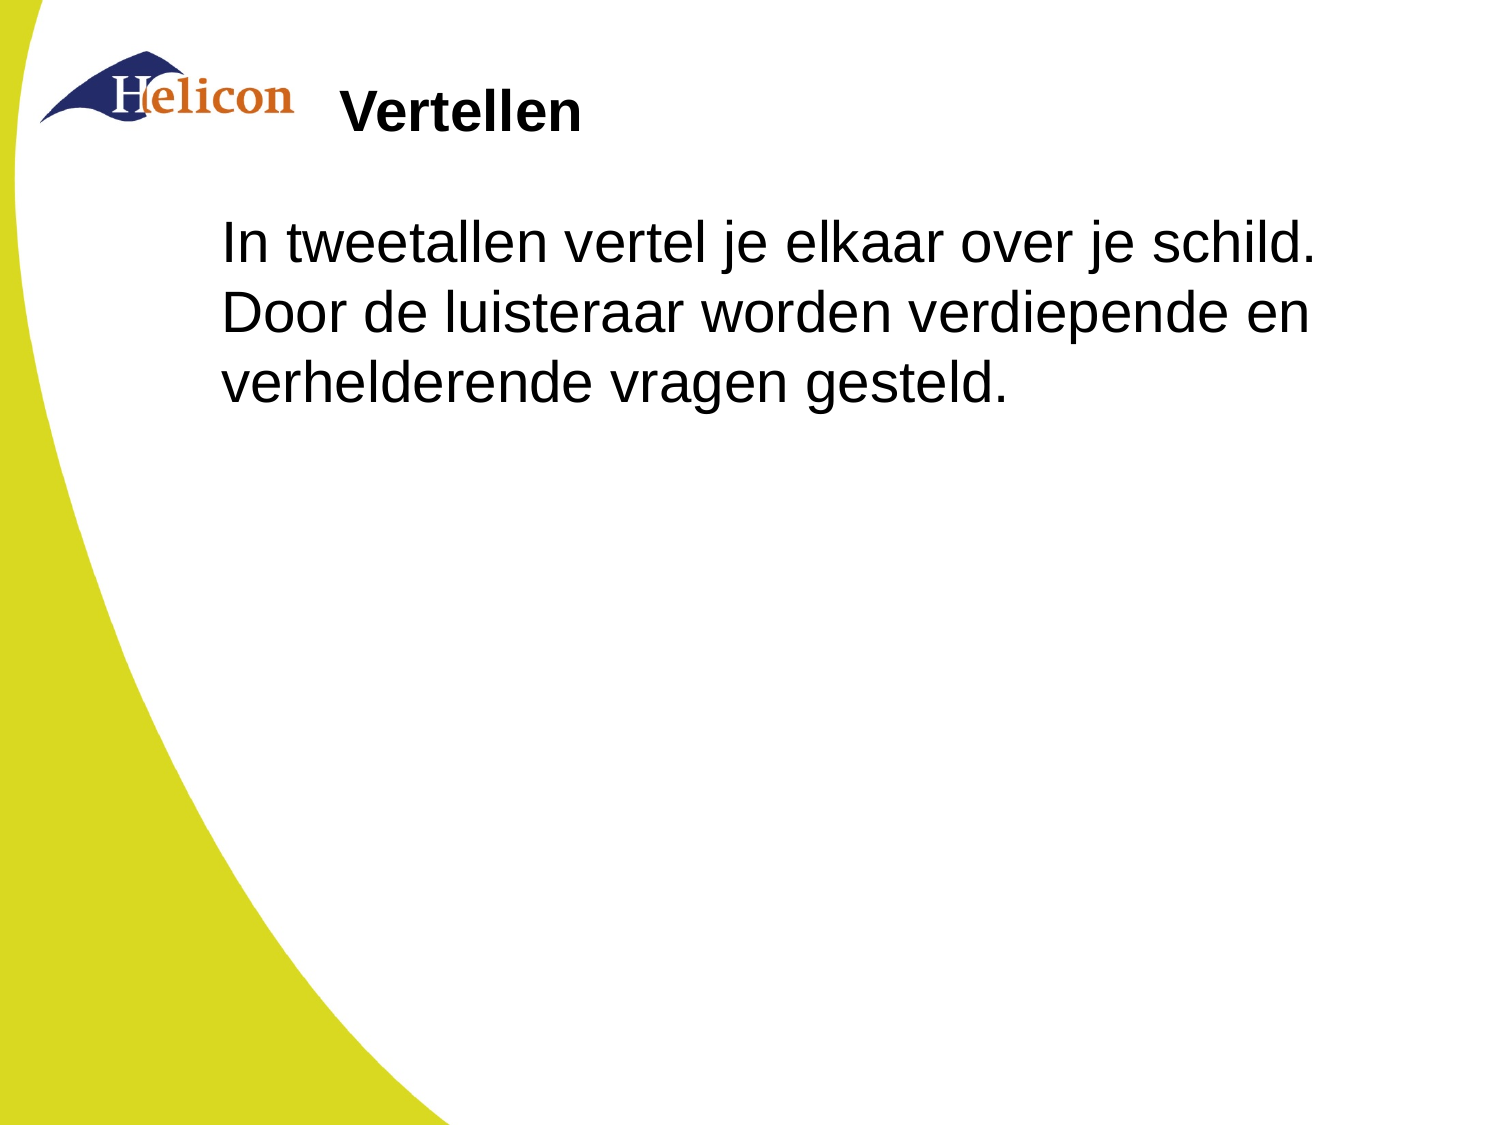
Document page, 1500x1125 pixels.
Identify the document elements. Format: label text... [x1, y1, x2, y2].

text_box In tweetallen vertel je elkaar over je schild. Door de luisteraar worden verdiepende en verhelderende vragen gesteld. [206, 196, 1471, 421]
picture [0, 0, 1500, 1125]
title Vertellen [324, 54, 1415, 161]
